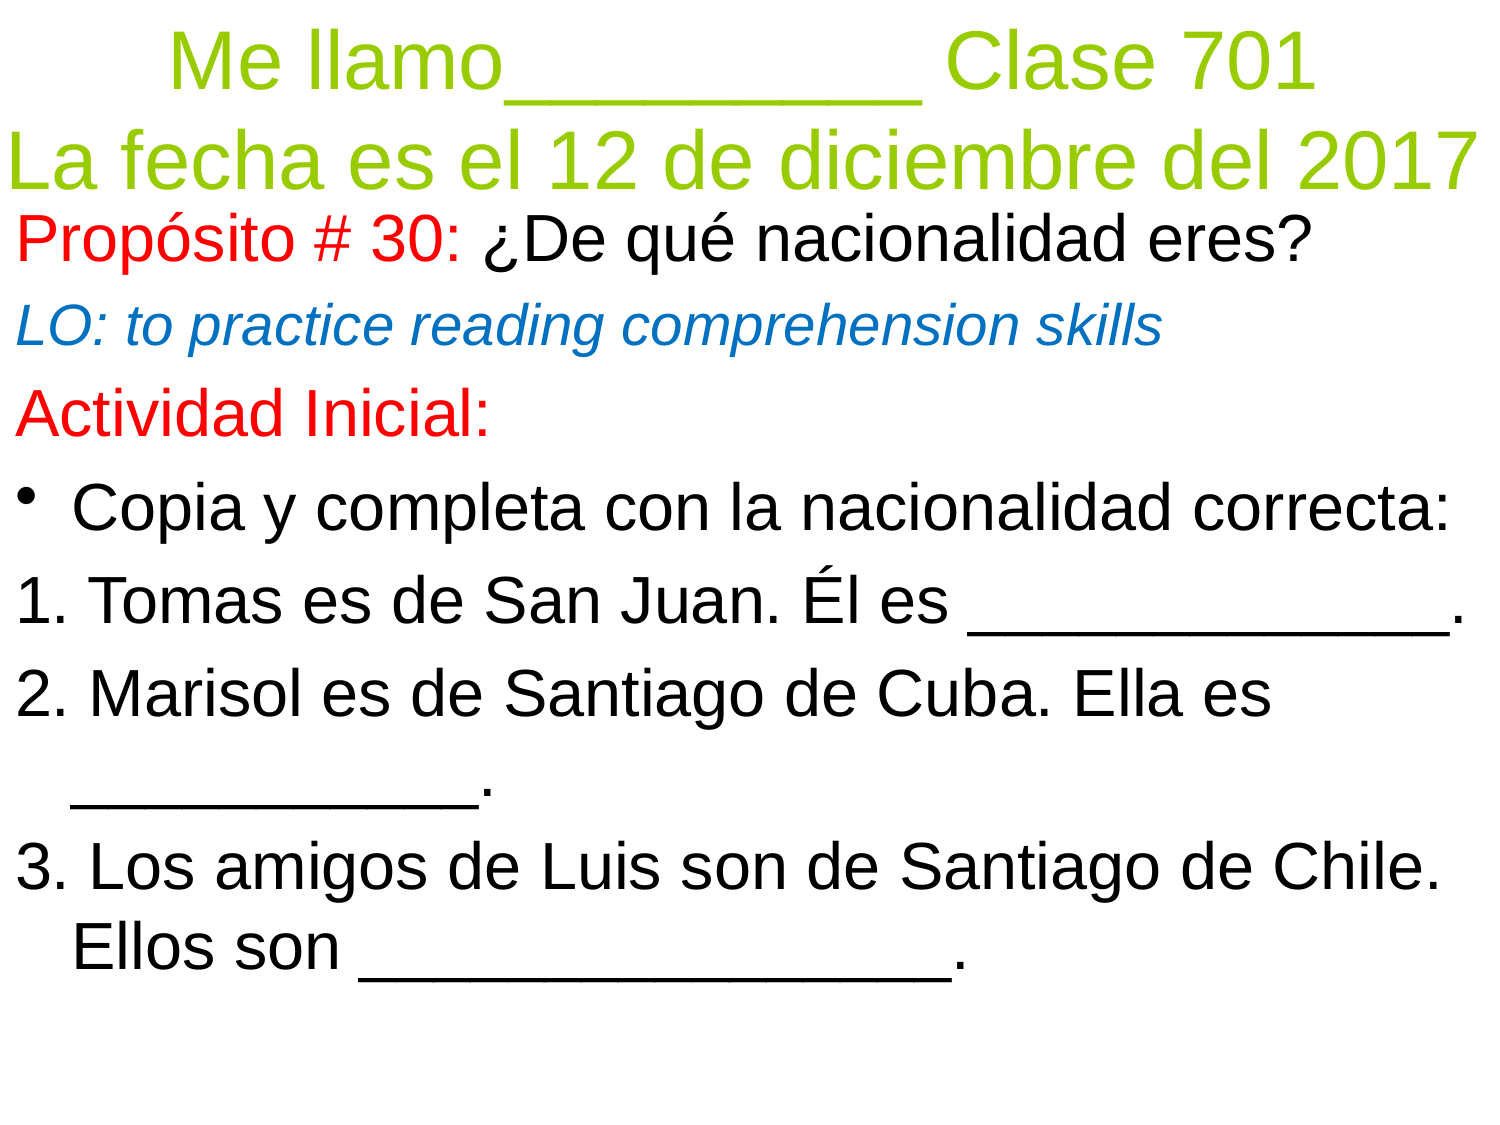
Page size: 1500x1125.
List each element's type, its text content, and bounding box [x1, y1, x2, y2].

list Propósito # 30: ¿De qué nacionalidad eres? LO: to practice reading comprehension skills Actividad Inicial: Copia y completa con la nacionalidad correcta: 1. Tomas es de San Juan. Él es _____________. 2. Marisol es de Santiago de Cuba. Ella es ___________. 3. Los amigos de Luis son de Santiago de Chile. Ellos son ________________. [0, 187, 1500, 1013]
title Me llamo_________ Clase 701 La fecha es el 12 de diciembre del 2017 [0, 12, 1500, 187]
